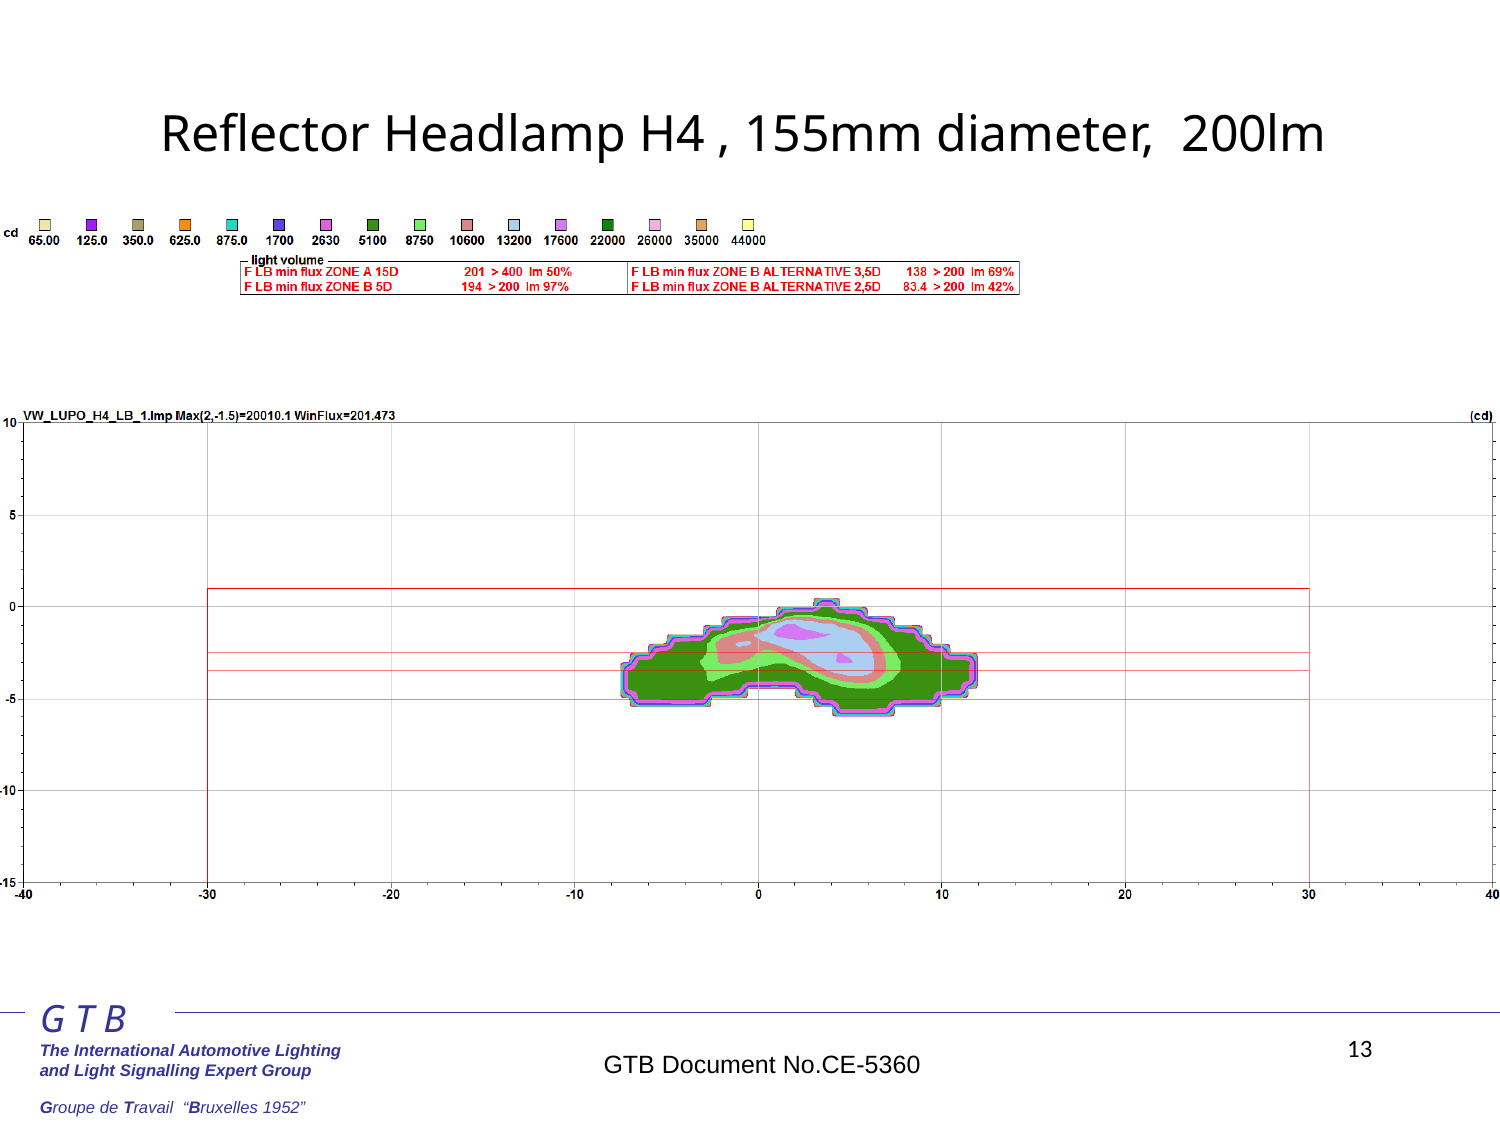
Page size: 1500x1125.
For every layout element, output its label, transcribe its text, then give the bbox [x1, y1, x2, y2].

title Reflector Headlamp H4 , 155mm diameter, 200lm [112, 37, 1388, 212]
picture [0, 213, 1500, 912]
slide_number 13 [1074, 1024, 1388, 1101]
text_box GTB Document No.CE-5360 [505, 1025, 1020, 1101]
